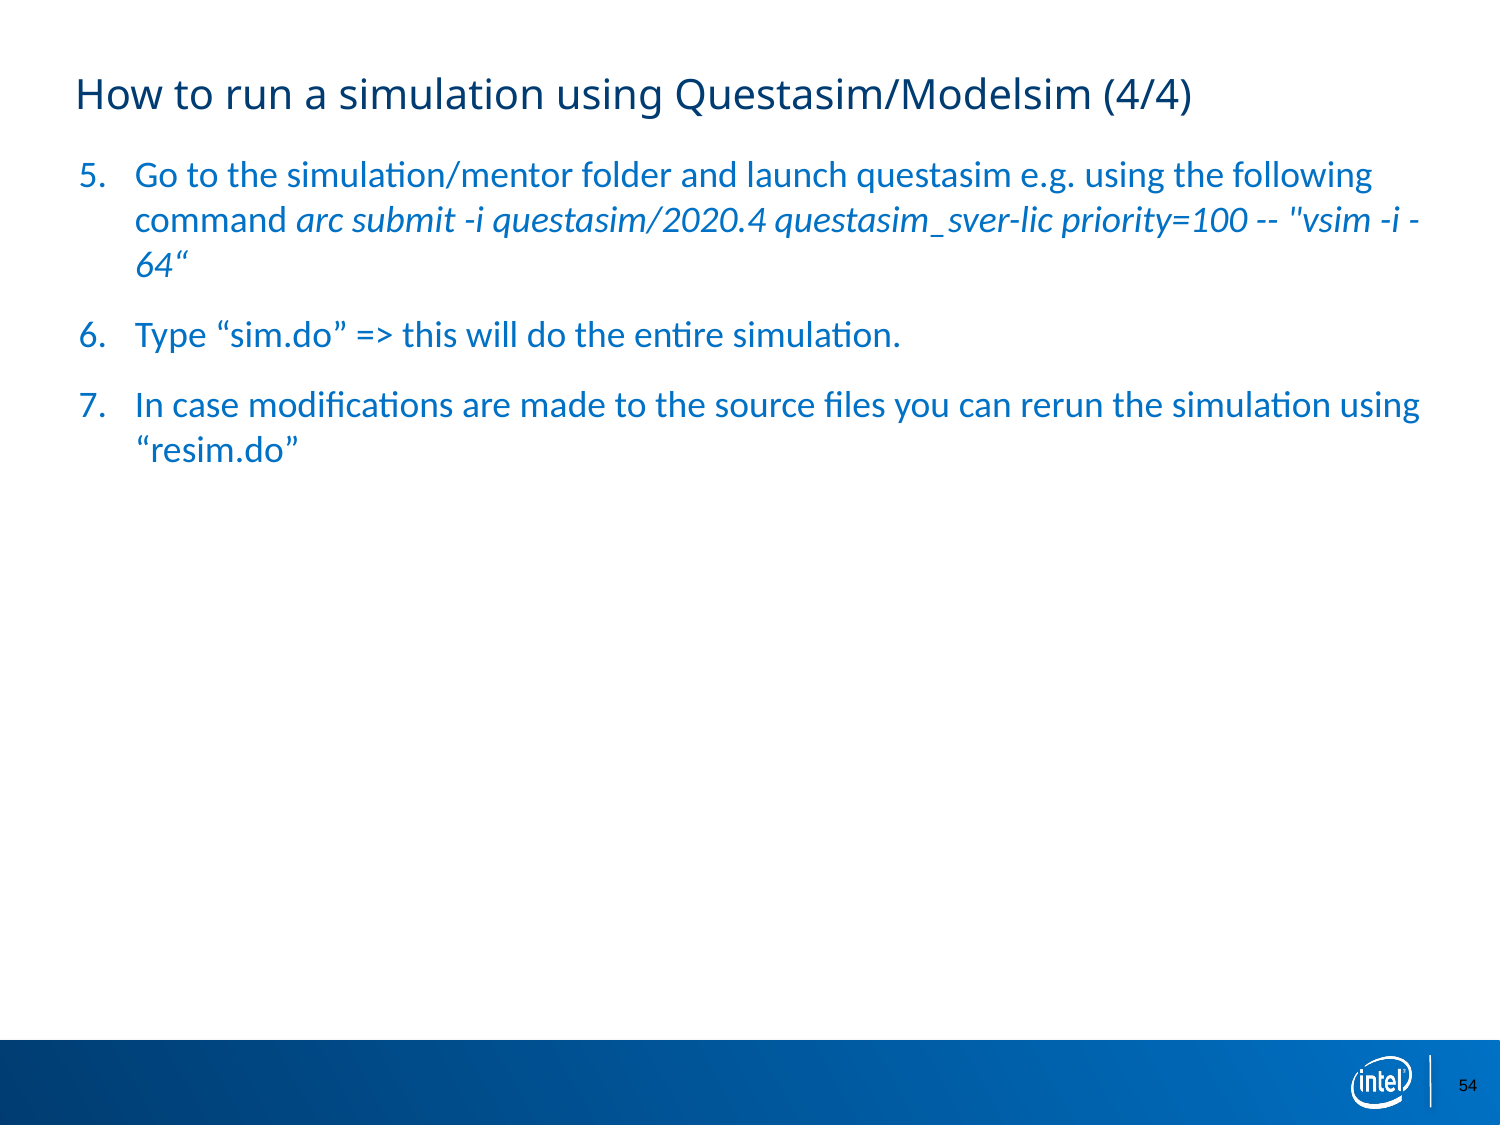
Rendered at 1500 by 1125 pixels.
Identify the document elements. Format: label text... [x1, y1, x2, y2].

list Go to the simulation/mentor folder and launch questasim e.g. using the following command arc submit -i questasim/2020.4 questasim_sver-lic priority=100 -- "vsim -i -64“ Type “sim.do” => this will do the entire simulation. In case modifications are made to the source files you can rerun the simulation using “resim.do” [78, 149, 1474, 975]
title How to run a simulation using Questasim/Modelsim (4/4) [74, 67, 1478, 258]
slide_number 54 [1127, 1055, 1478, 1116]
